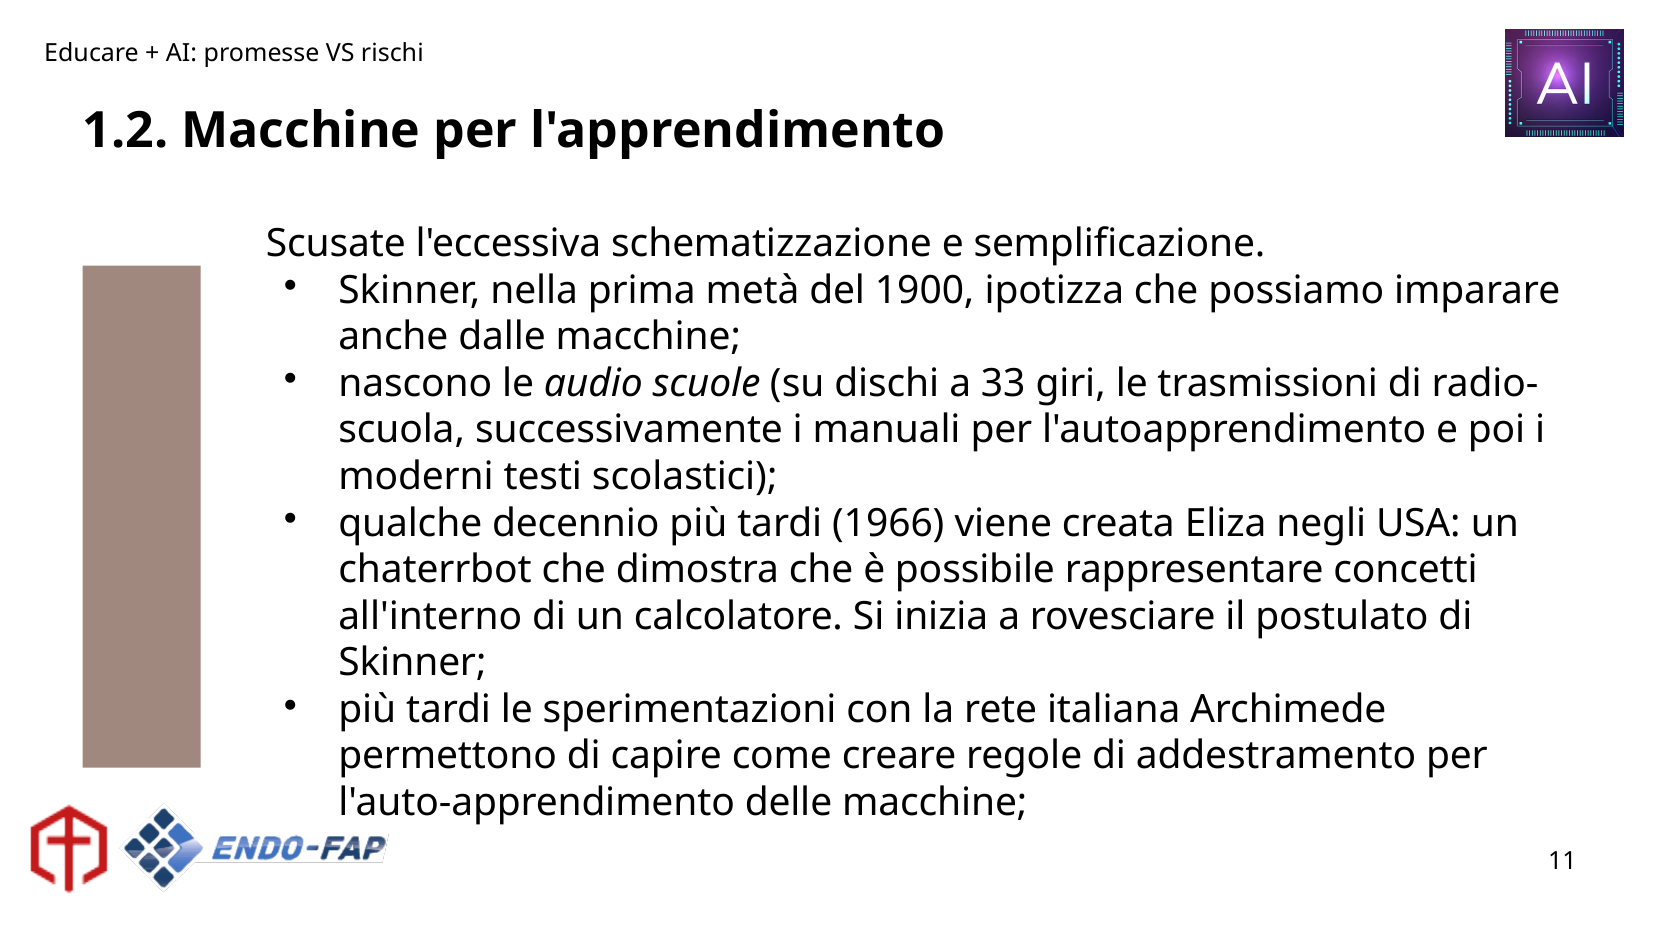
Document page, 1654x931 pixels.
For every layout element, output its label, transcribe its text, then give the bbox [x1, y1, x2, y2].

list Scusate l'eccessiva schematizzazione e semplificazione. Skinner, nella prima metà del 1900, ipotizza che possiamo imparare anche dalle macchine; nascono le audio scuole (su dischi a 33 giri, le trasmissioni di radio-scuola, successivamente i manuali per l'autoapprendimento e poi i moderni testi scolastici); qualche decennio più tardi (1966) viene creata Eliza negli USA: un chaterrbot che dimostra che è possibile rappresentare concetti all'interno di un calcolatore. Si inizia a rovesciare il postulato di Skinner; più tardi le sperimentazioni con la rete italiana Archimede permettono di capire come creare regole di addestramento per l'auto-apprendimento delle macchine; [265, 217, 1571, 827]
picture [1505, 29, 1624, 137]
picture [29, 803, 110, 896]
picture [118, 803, 393, 892]
title 1.2. Macchine per l'apprendimento [82, 82, 1571, 172]
